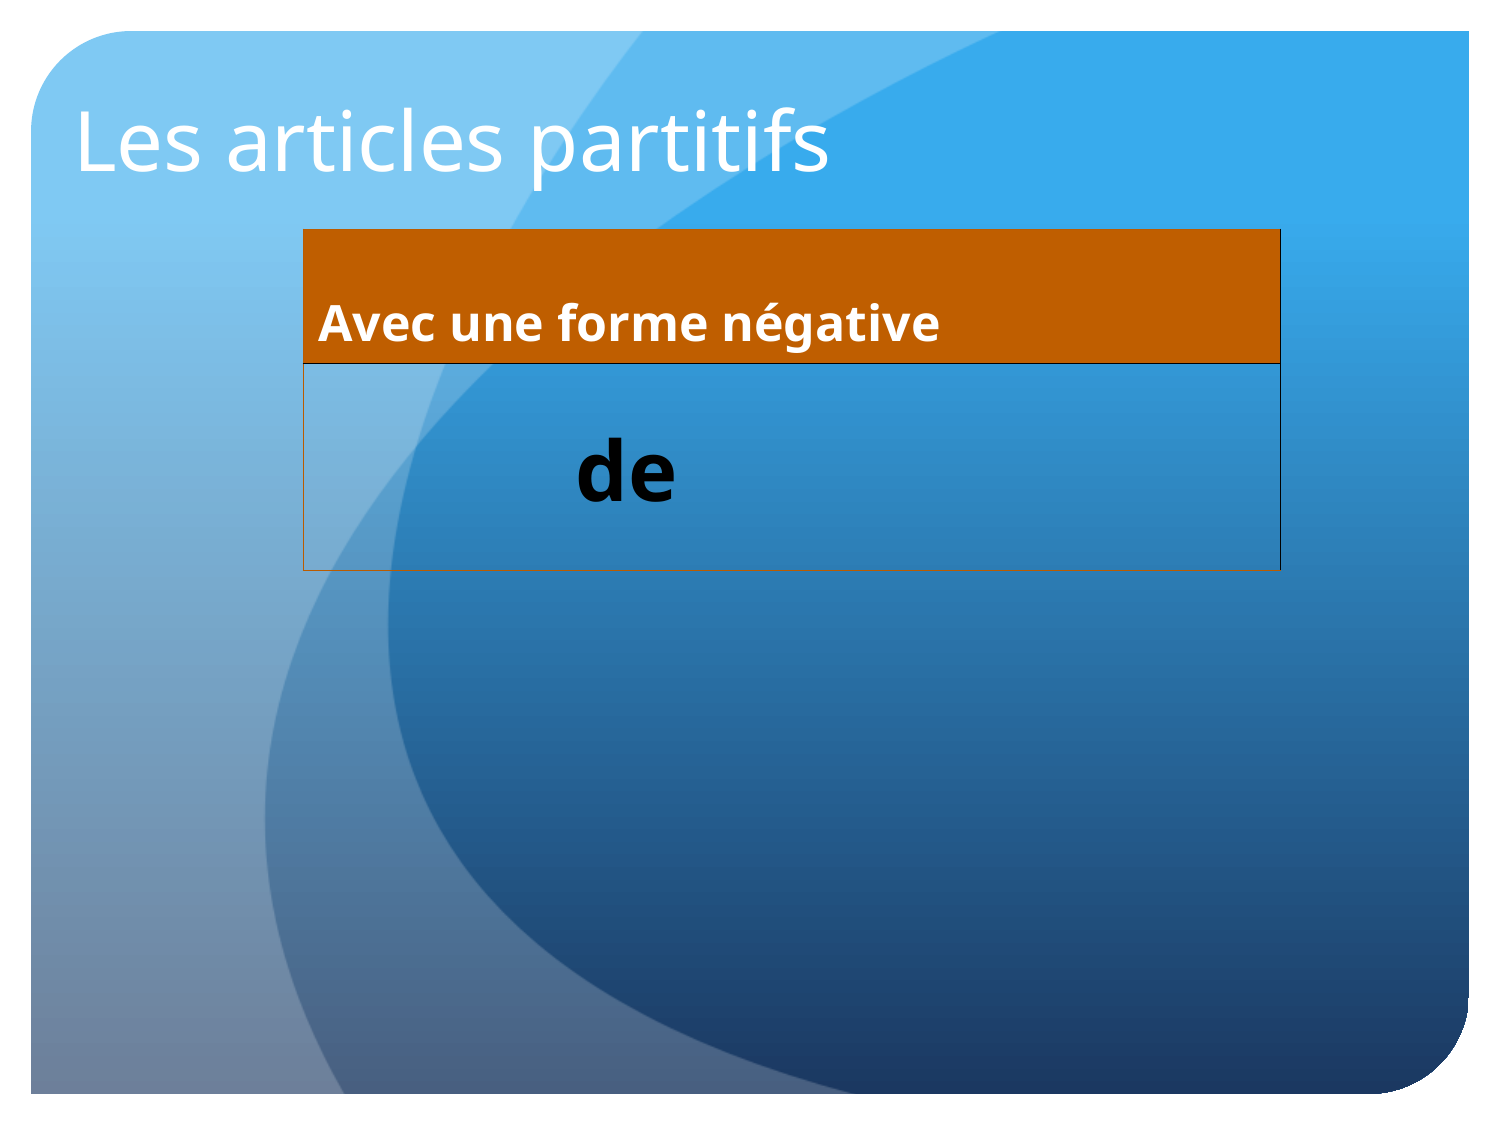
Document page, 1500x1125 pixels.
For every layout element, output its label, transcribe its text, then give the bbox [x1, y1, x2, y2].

text_box de [560, 410, 812, 526]
title Les articles partitifs [58, 79, 975, 197]
table_cell [304, 364, 1280, 570]
picture [25, 30, 1474, 1095]
table_header Avec une forme négative [304, 230, 1280, 363]
